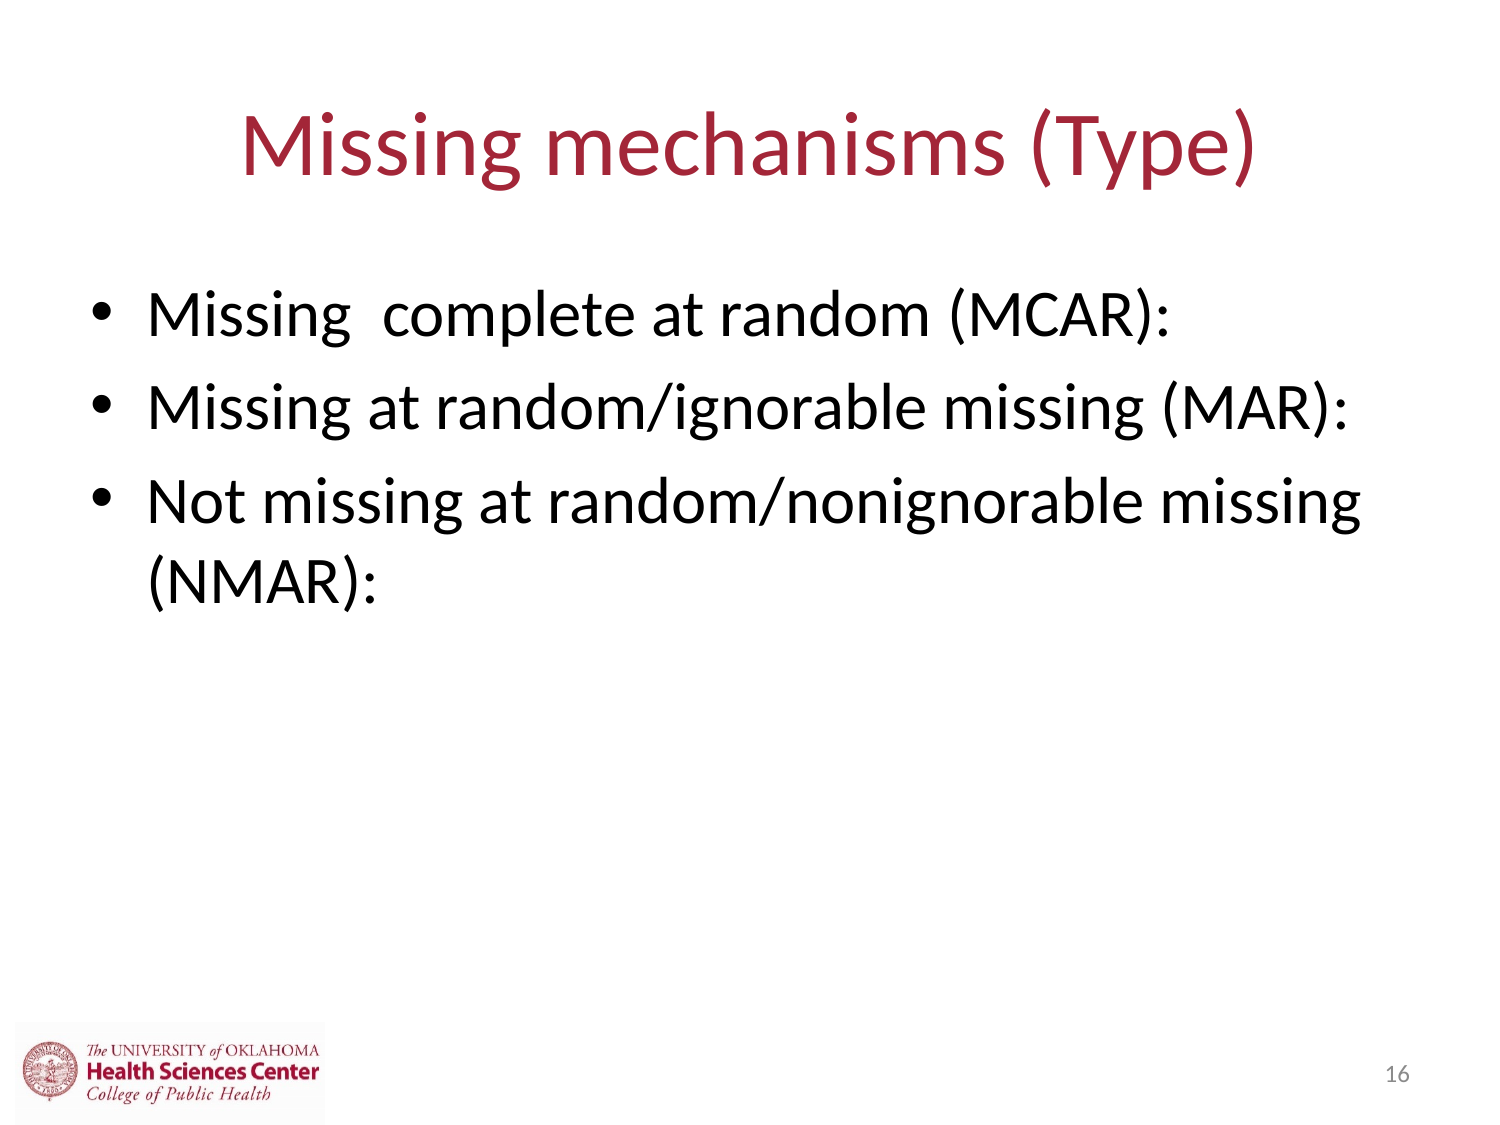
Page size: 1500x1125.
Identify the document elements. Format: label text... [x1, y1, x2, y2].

slide_number 16 [1074, 1042, 1425, 1103]
title Missing mechanisms (Type) [75, 45, 1425, 233]
picture [15, 1022, 325, 1125]
